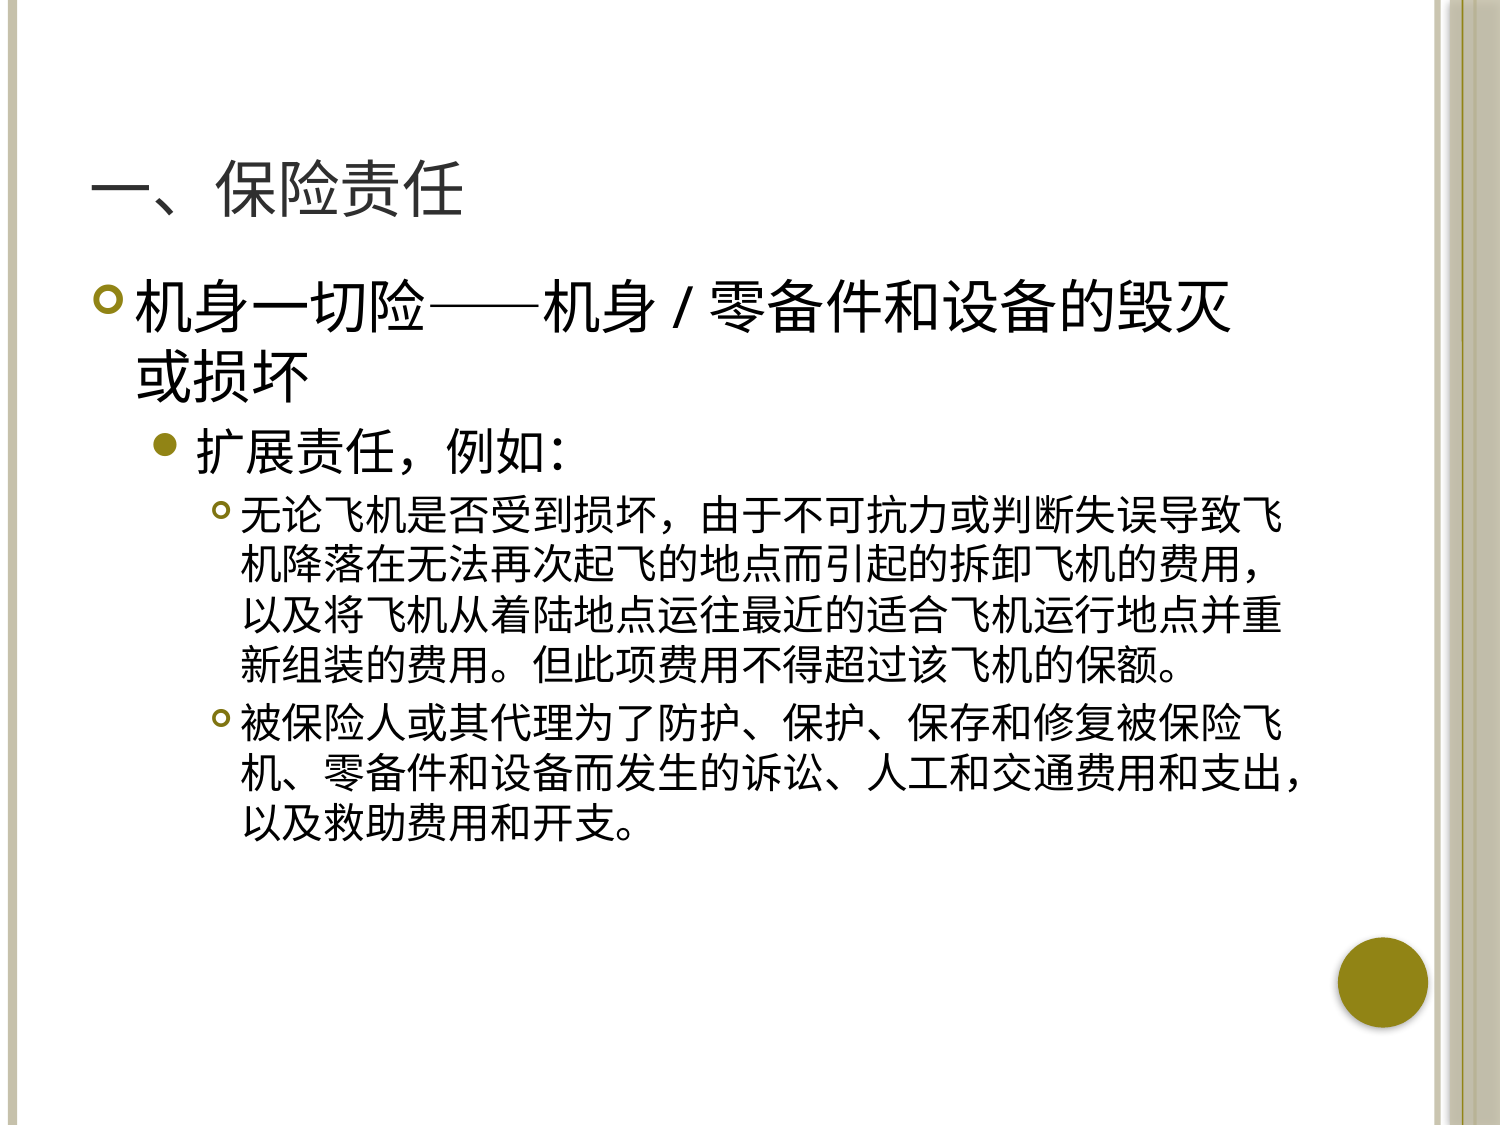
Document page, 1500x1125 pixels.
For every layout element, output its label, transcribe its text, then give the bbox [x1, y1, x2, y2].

title 一、保险责任 [75, 45, 1300, 233]
list 机身一切险——机身/零备件和设备的毁灭或损坏 扩展责任，例如： 无论飞机是否受到损坏，由于不可抗力或判断失误导致飞机降落在无法再次起飞的地点而引起的拆卸飞机的费用，以及将飞机从着陆地点运往最近的适合飞机运行地点并重新组装的费用。但此项费用不得超过该飞机的保额。 被保险人或其代理为了防护、保护、保存和修复被保险飞机、零备件和设备而发生的诉讼、人工和交通费用和支出，以及救助费用和开支。 [74, 262, 1301, 1063]
